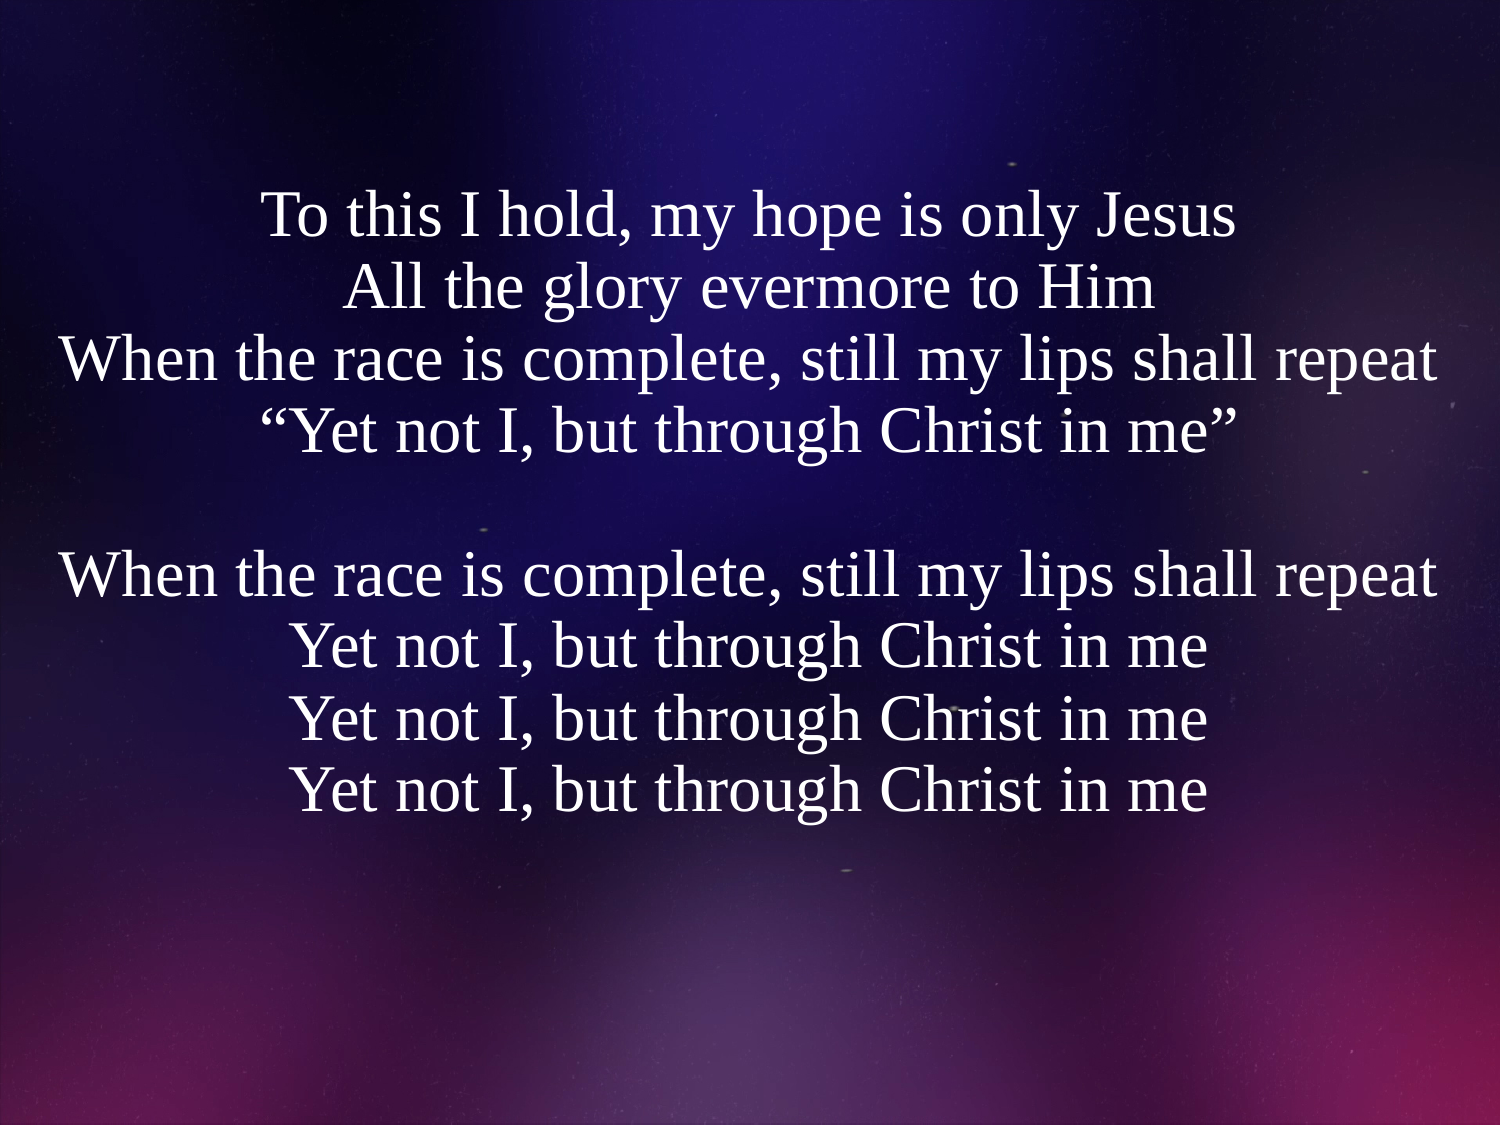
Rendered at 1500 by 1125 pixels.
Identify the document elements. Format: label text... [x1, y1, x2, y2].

picture [0, 0, 1500, 1125]
title To this I hold, my hope is only Jesus All the glory evermore to Him When the race is complete, still my lips shall repeat “Yet not I, but through Christ in me” When the race is complete, still my lips shall repeat Yet not I, but through Christ in me Yet not I, but through Christ in me Yet not I, but through Christ in me [37, 408, 1463, 597]
